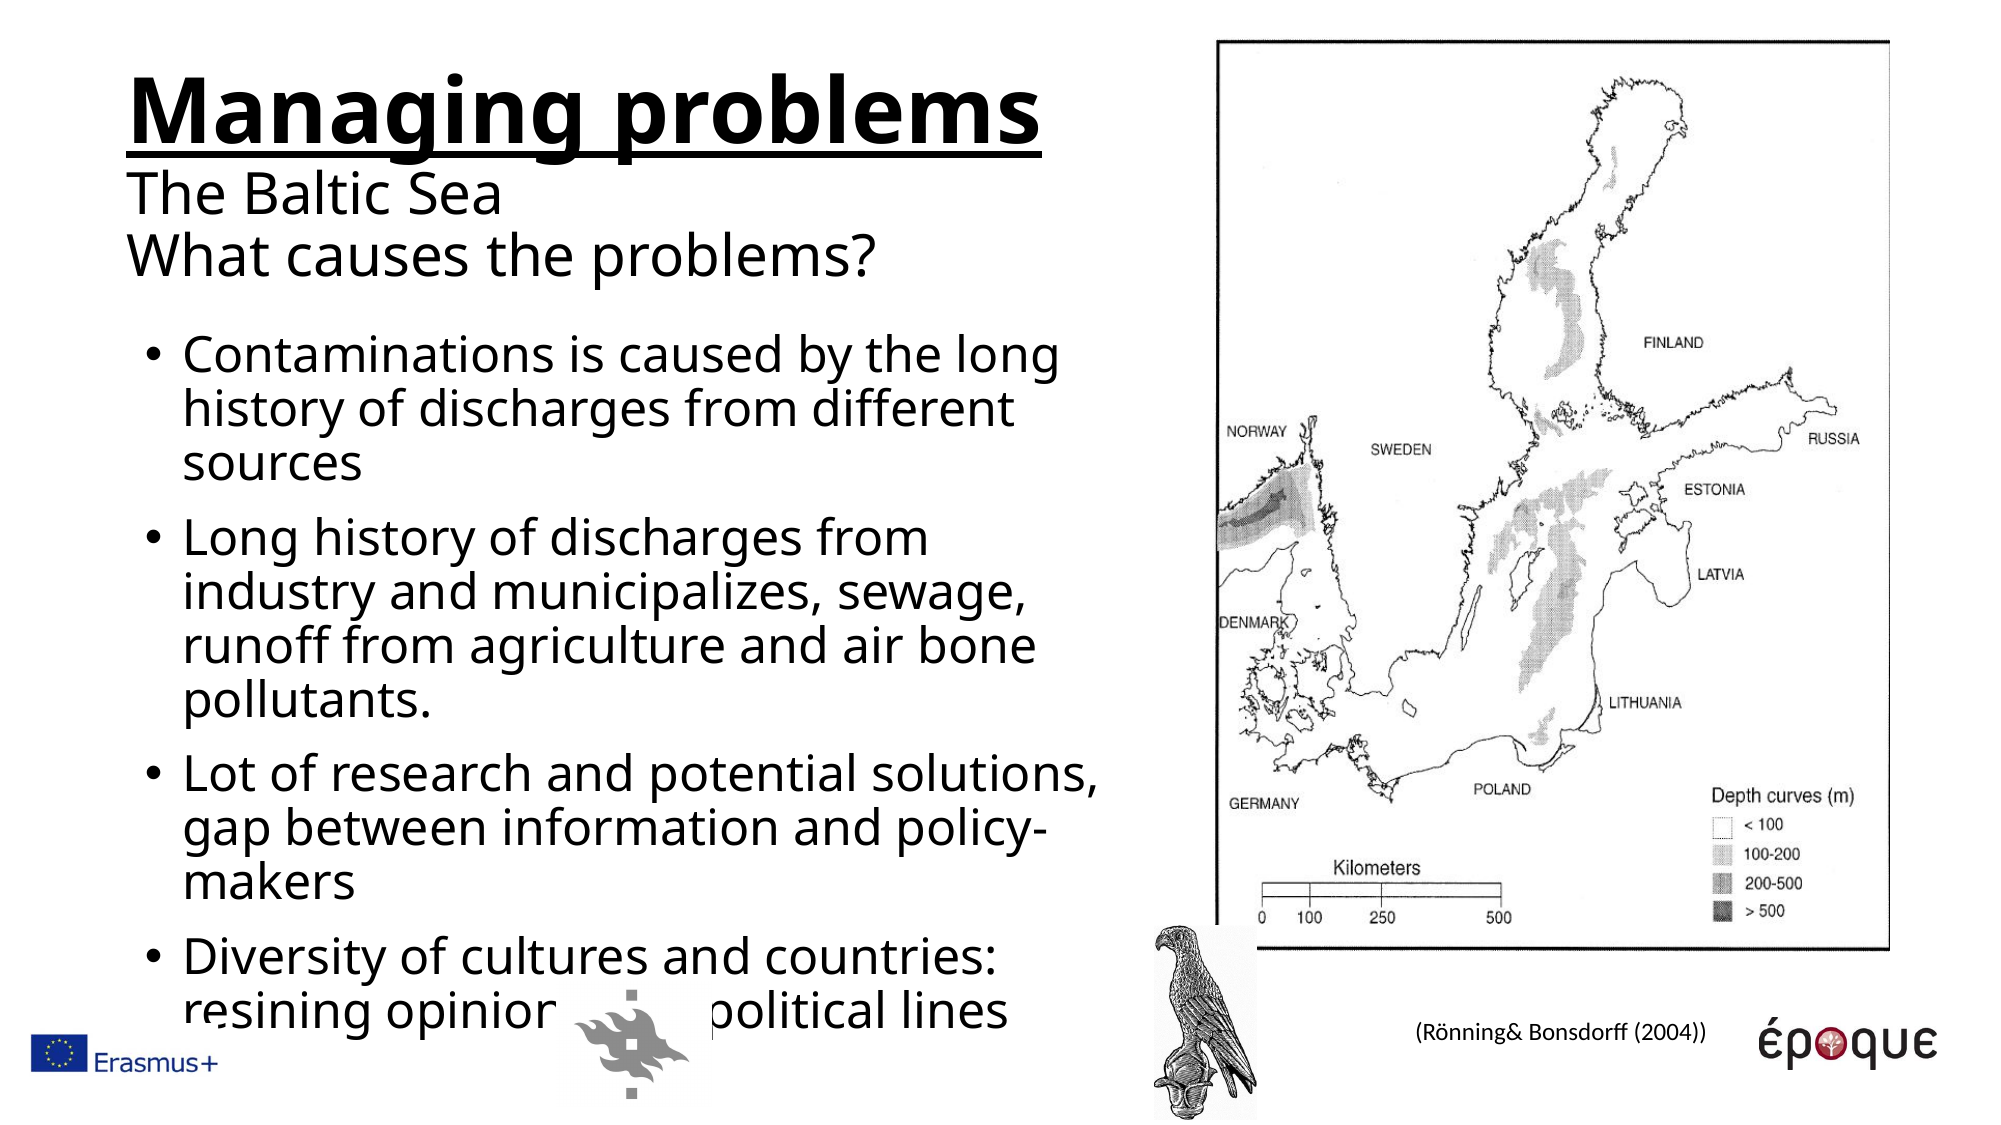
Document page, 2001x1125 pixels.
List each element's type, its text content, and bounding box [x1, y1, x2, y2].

title Managing problems The Baltic Sea What causes the problems? [111, 37, 1213, 317]
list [1213, 37, 1890, 952]
picture [1759, 1017, 1937, 1070]
text_box (Rönning& Bonsdorff (2004)) [1400, 1008, 2000, 1054]
list Contaminations is caused by the long history of discharges from different sources Long history of discharges from industry and municipalizes, sewage, runoff from agriculture and air bone pollutants. Lot of research and potential solutions, gap between information and policy-makers Diversity of cultures and countries: resining opinions and political lines [129, 321, 1141, 991]
picture [1154, 925, 1258, 1120]
picture [556, 981, 712, 1107]
picture [29, 1023, 219, 1083]
